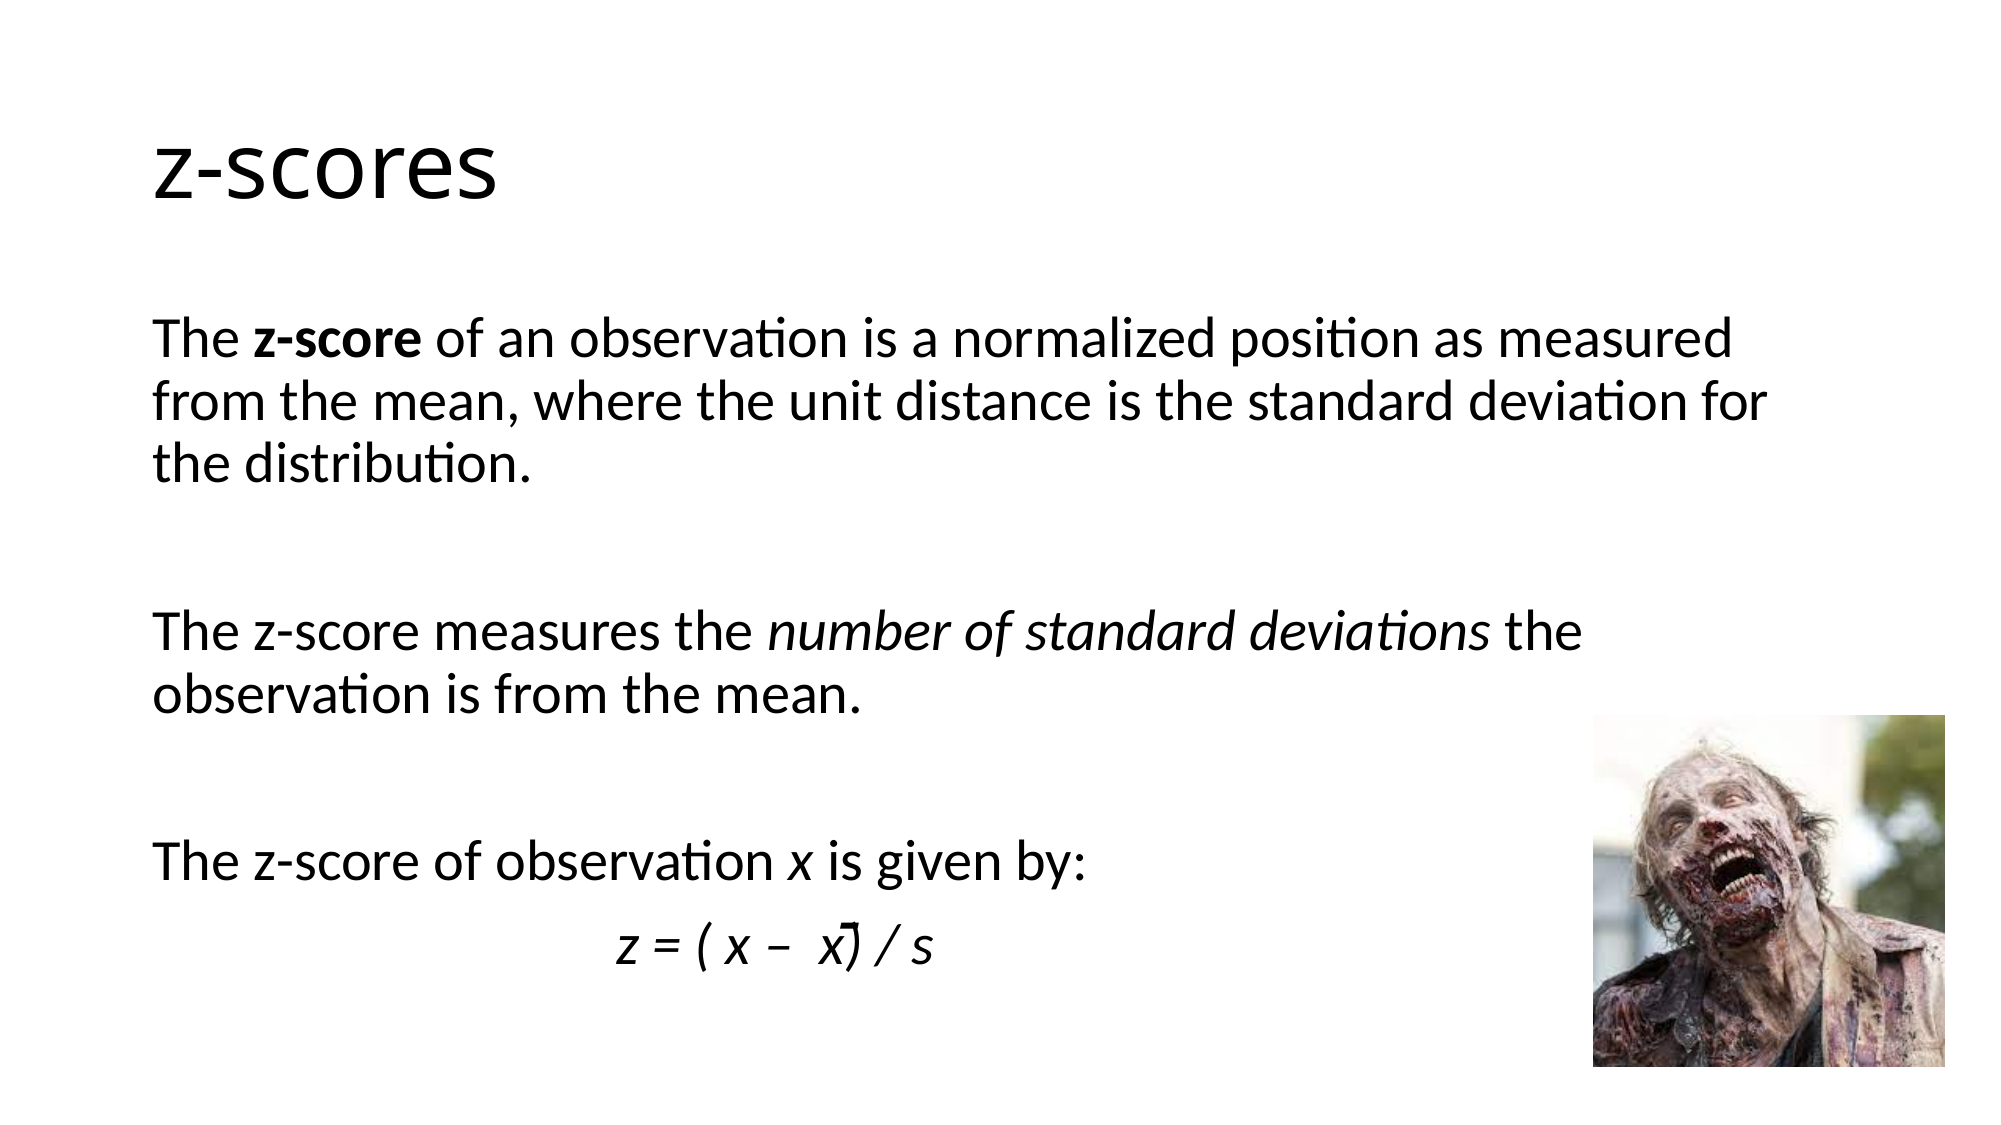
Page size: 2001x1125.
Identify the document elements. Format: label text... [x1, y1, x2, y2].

title z-scores [137, 59, 1863, 278]
list The z-score of an observation is a normalized position as measured from the mean, where the unit distance is the standard deviation for the distribution. The z-score measures the number of standard deviations the observation is from the mean. The z-score of observation x is given by: z = ( x – x̄) / s [137, 299, 1863, 1014]
picture [1593, 715, 1945, 1067]
